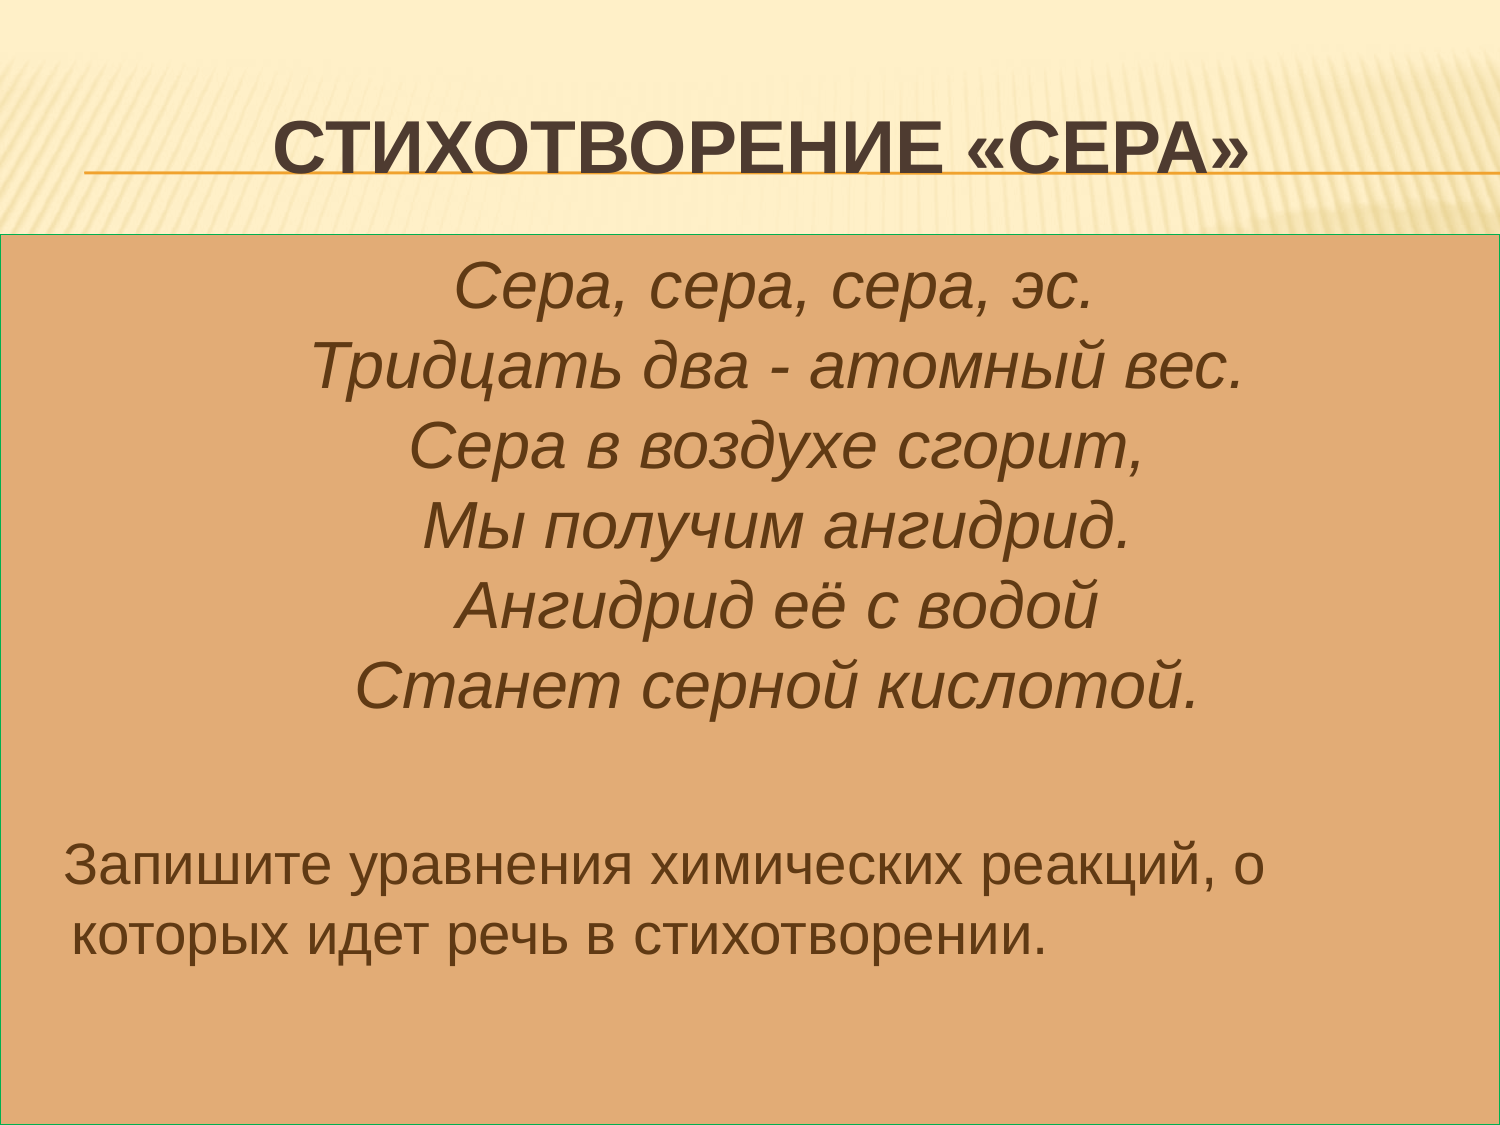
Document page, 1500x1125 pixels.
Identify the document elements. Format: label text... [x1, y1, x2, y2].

title Стихотворение «Сера» [50, 75, 1475, 213]
list Сера, сера, сера, эс. Тридцать два - атомный вес. Сера в воздухе сгорит, Мы получим ангидрид. Ангидрид её с водой Станет серной кислотой. Запишите уравнения химических реакций, о которых идет речь в стихотворении. [0, 234, 1500, 1125]
